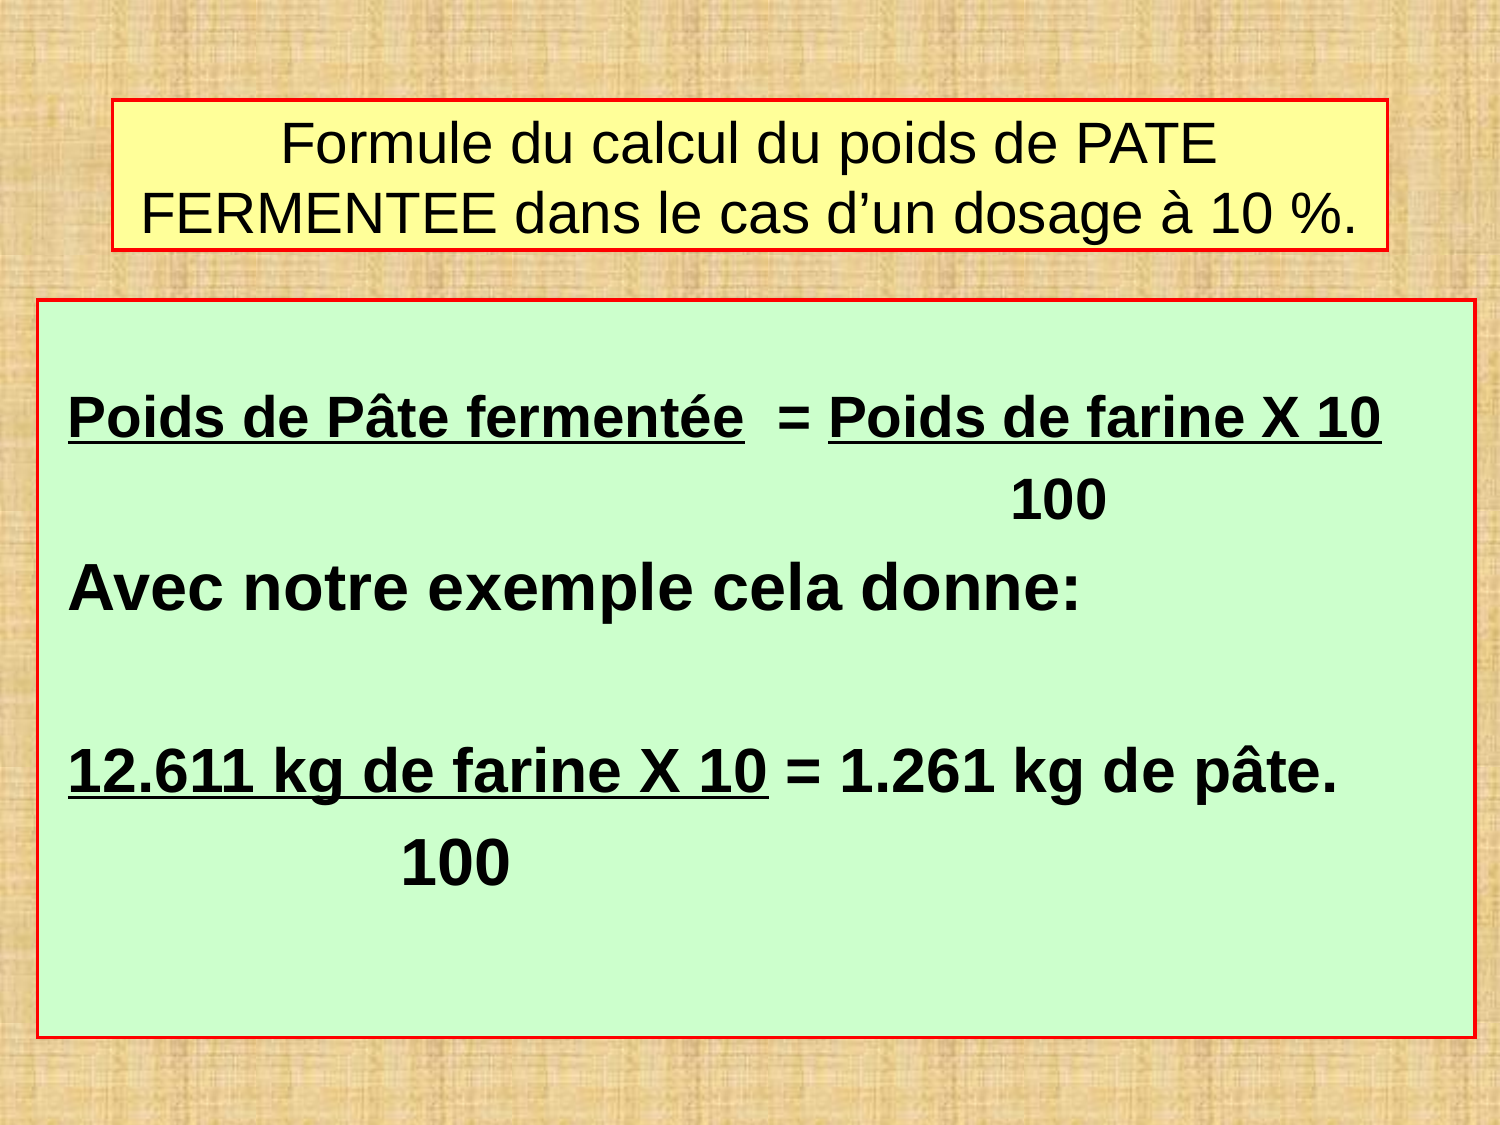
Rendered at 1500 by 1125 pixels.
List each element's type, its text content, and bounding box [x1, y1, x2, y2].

list Poids de Pâte fermentée = Poids de farine X 10 100 Avec notre exemple cela donne: 12.611 kg de farine X 10 = 1.261 kg de pâte. 100 [37, 299, 1475, 1038]
title Formule du calcul du poids de PATE FERMENTEE dans le cas d’un dosage à 10 %. [112, 99, 1388, 250]
picture [0, 0, 1500, 1125]
